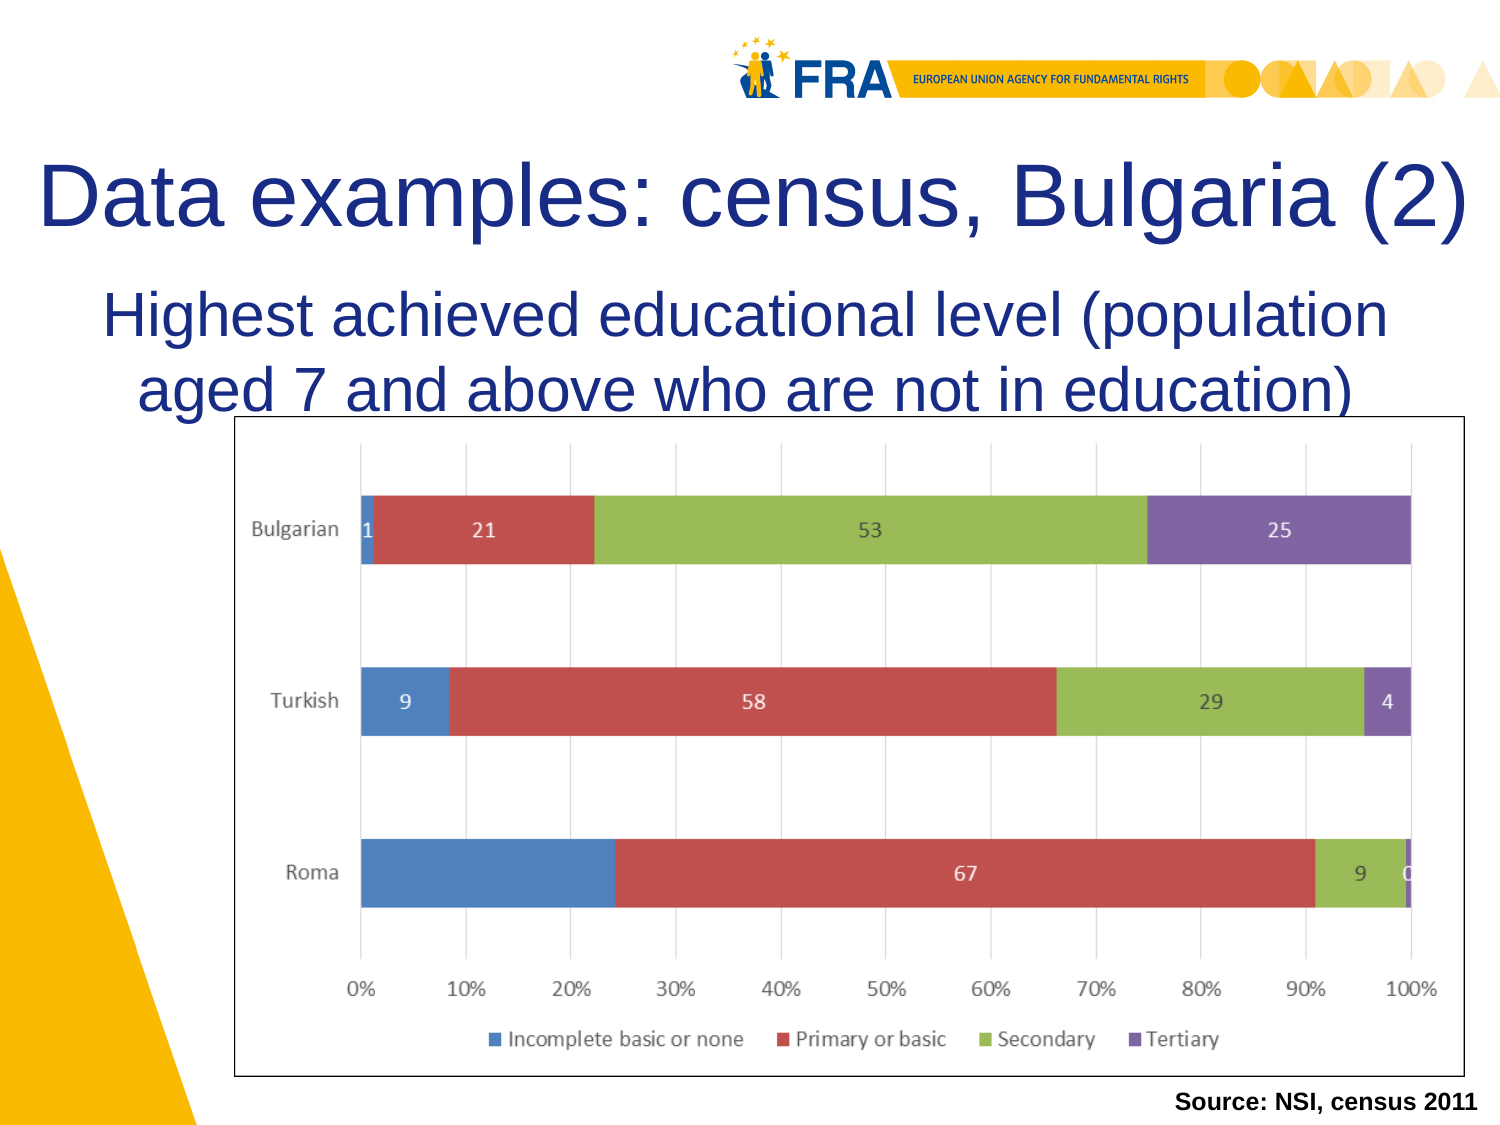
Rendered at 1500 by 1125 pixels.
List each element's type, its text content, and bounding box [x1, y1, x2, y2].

list Highest achieved educational level (population aged 7 and above who are not in education) [20, 265, 1474, 1103]
picture [0, 0, 1500, 1125]
title Data examples: census, Bulgaria (2) [20, 115, 1490, 267]
text_box Source: NSI, census 2011 [1159, 1078, 1494, 1123]
